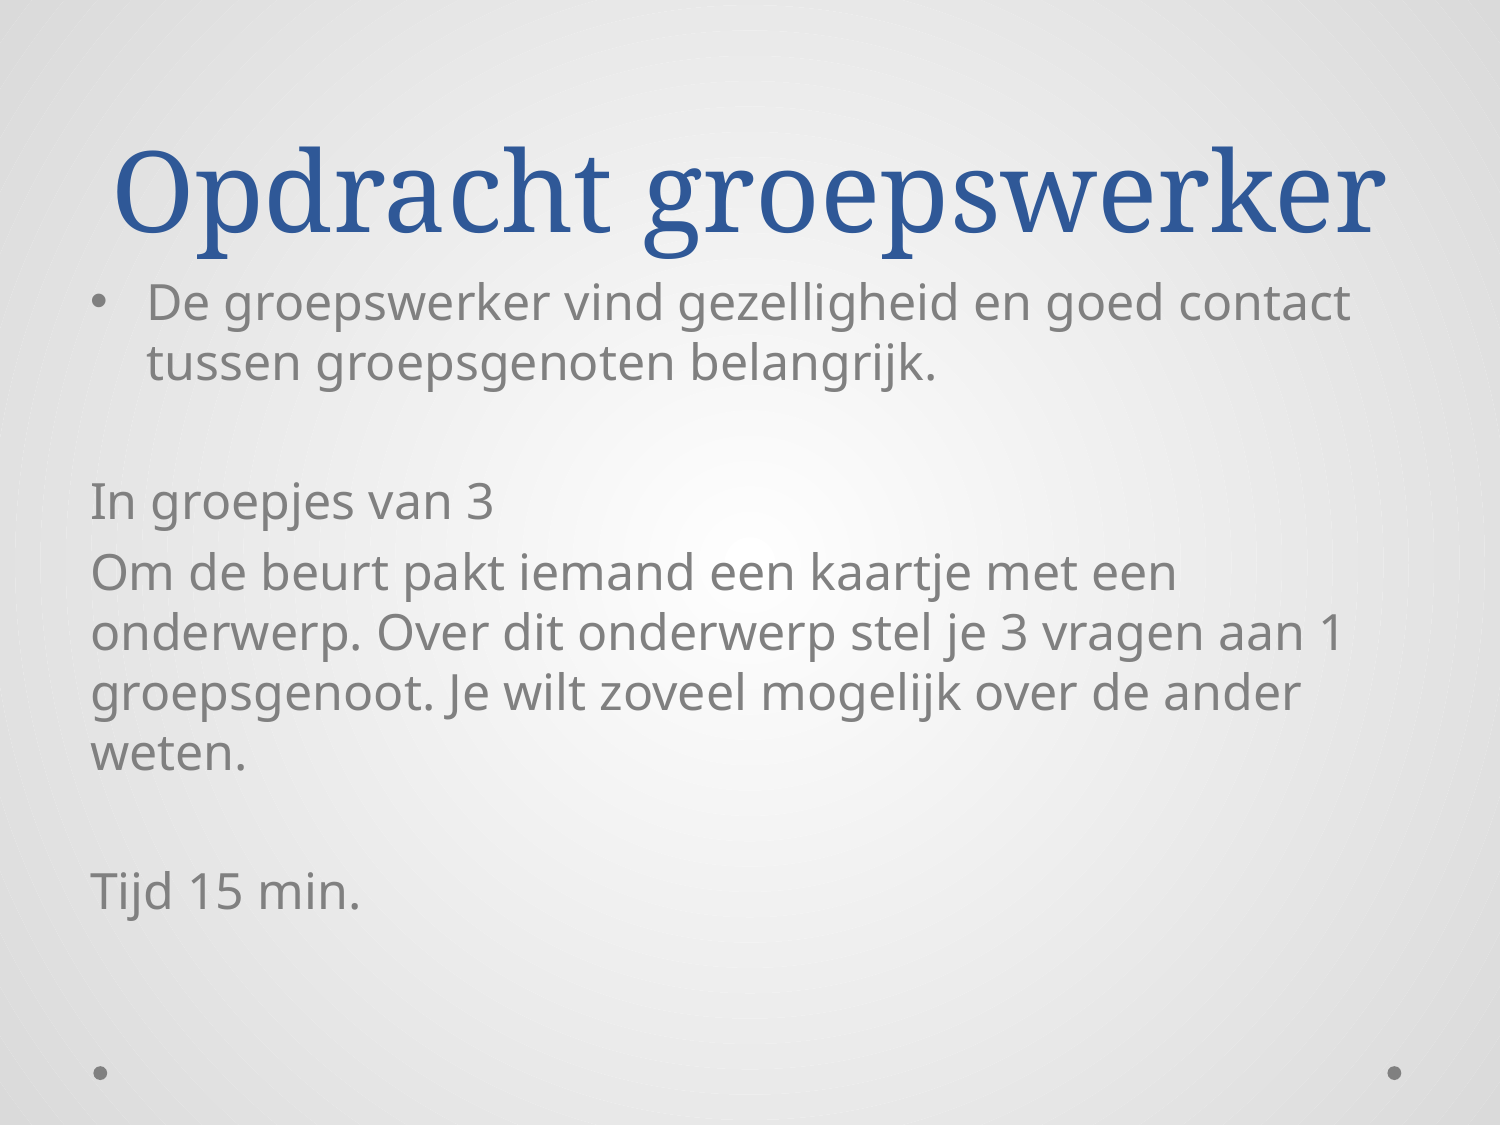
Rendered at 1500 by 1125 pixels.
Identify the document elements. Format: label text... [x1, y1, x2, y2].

title Opdracht groepswerker [75, 0, 1425, 262]
list De groepswerker vind gezelligheid en goed contact tussen groepsgenoten belangrijk. In groepjes van 3 Om de beurt pakt iemand een kaartje met een onderwerp. Over dit onderwerp stel je 3 vragen aan 1 groepsgenoot. Je wilt zoveel mogelijk over de ander weten. Tijd 15 min. [75, 262, 1425, 1005]
